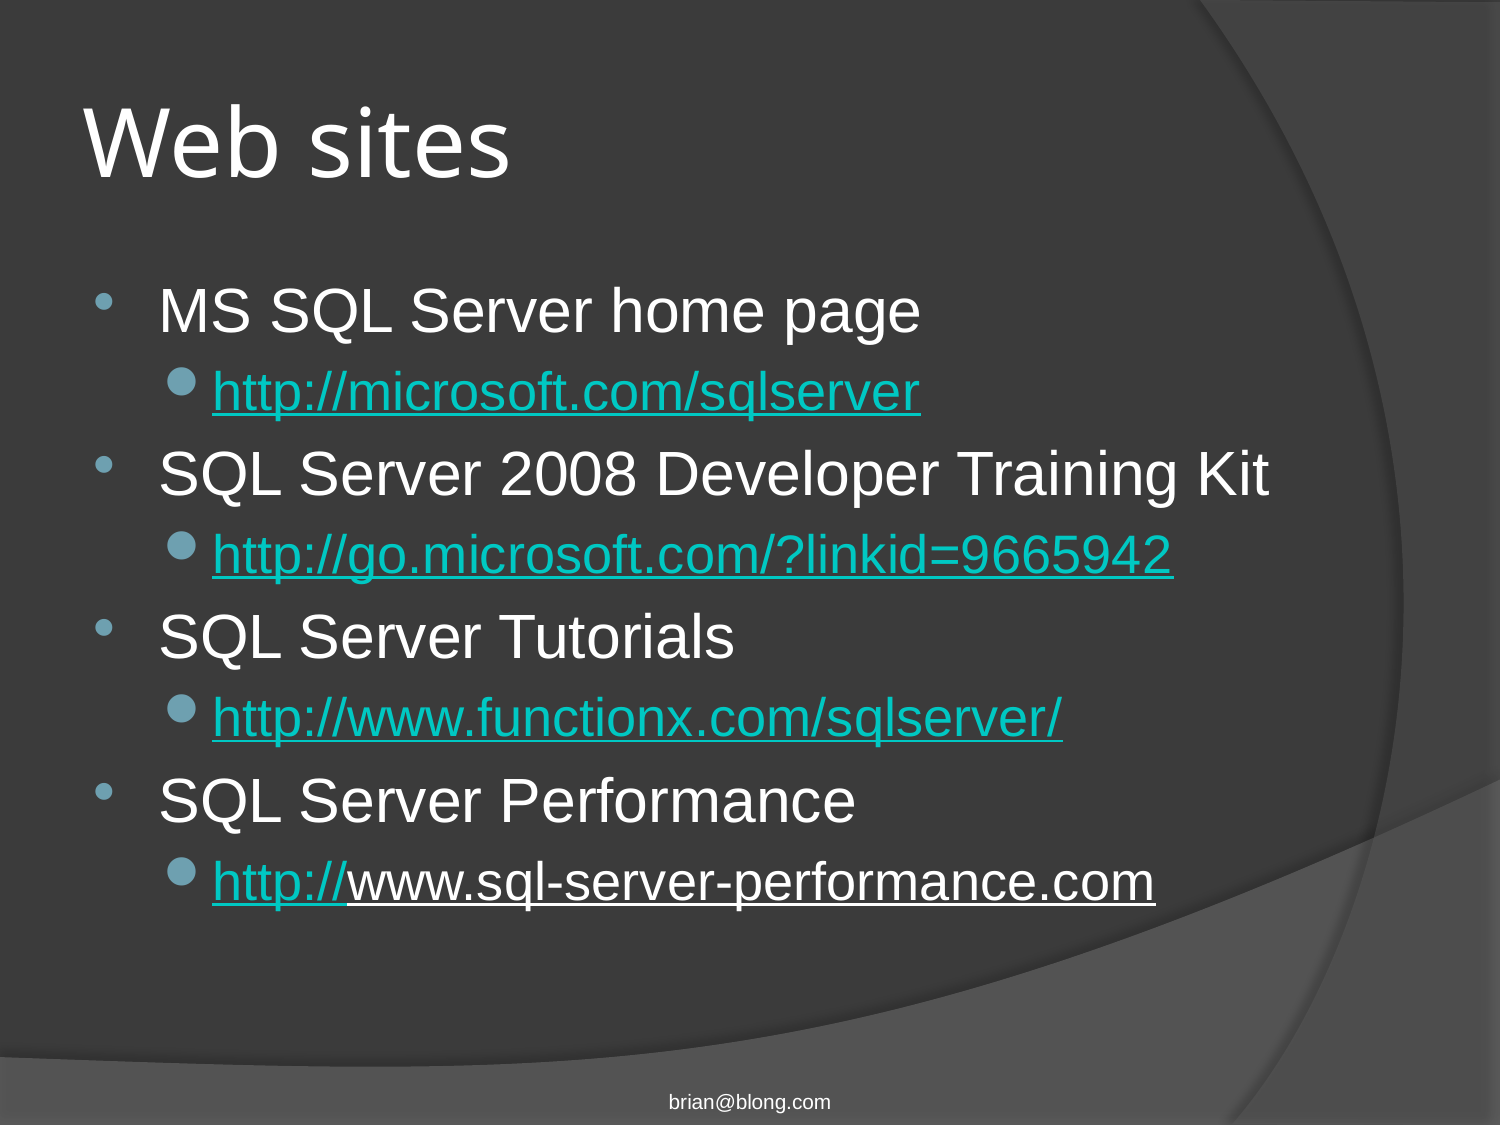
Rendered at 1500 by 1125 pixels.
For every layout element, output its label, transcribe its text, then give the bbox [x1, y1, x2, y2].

title Web sites [75, 45, 1300, 233]
list MS SQL Server home page http://microsoft.com/sqlserver SQL Server 2008 Developer Training Kit http://go.microsoft.com/?linkid=9665942 SQL Server Tutorials http://www.functionx.com/sqlserver/ SQL Server Performance http://www.sql-server-performance.com [75, 262, 1300, 1005]
footer brian@blong.com [512, 1053, 988, 1114]
